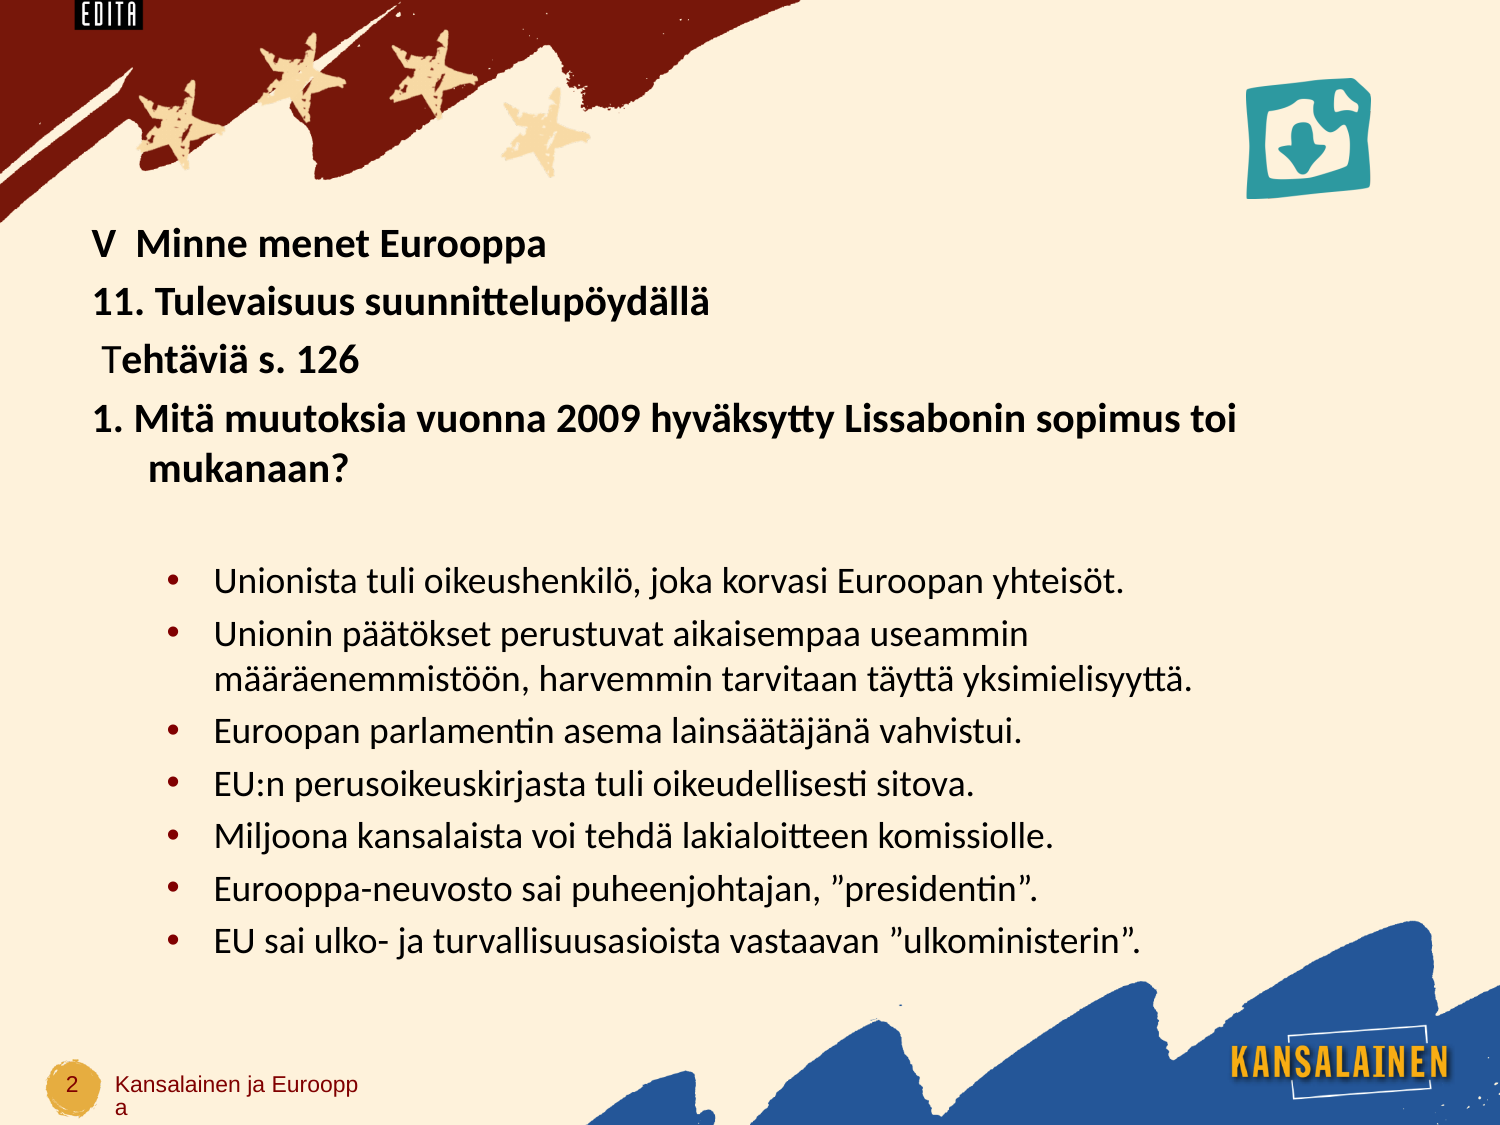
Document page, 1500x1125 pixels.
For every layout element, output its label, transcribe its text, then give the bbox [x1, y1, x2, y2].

picture [0, 0, 1500, 1125]
slide_number 2 [37, 1062, 99, 1125]
list V Minne menet Eurooppa 11. Tulevaisuus suunnittelupöydällä Tehtäviä s. 126 1. Mitä muutoksia vuonna 2009 hyväksytty Lissabonin sopimus toi mukanaan? Unionista tuli oikeushenkilö, joka korvasi Euroopan yhteisöt. Unionin päätökset perustuvat aikaisempaa useammin määräenemmistöön, harvemmin tarvitaan täyttä yksimielisyyttä. Euroopan parlamentin asema lainsäätäjänä vahvistui. EU:n perusoikeuskirjasta tuli oikeudellisesti sitova. Miljoona kansalaista voi tehdä lakialoitteen komissiolle. Eurooppa-neuvosto sai puheenjohtajan, ”presidentin”. EU sai ulko- ja turvallisuusasioista vastaavan ”ulkoministerin”. [76, 207, 1351, 1024]
footer Kansalainen ja Eurooppa [99, 1062, 376, 1125]
